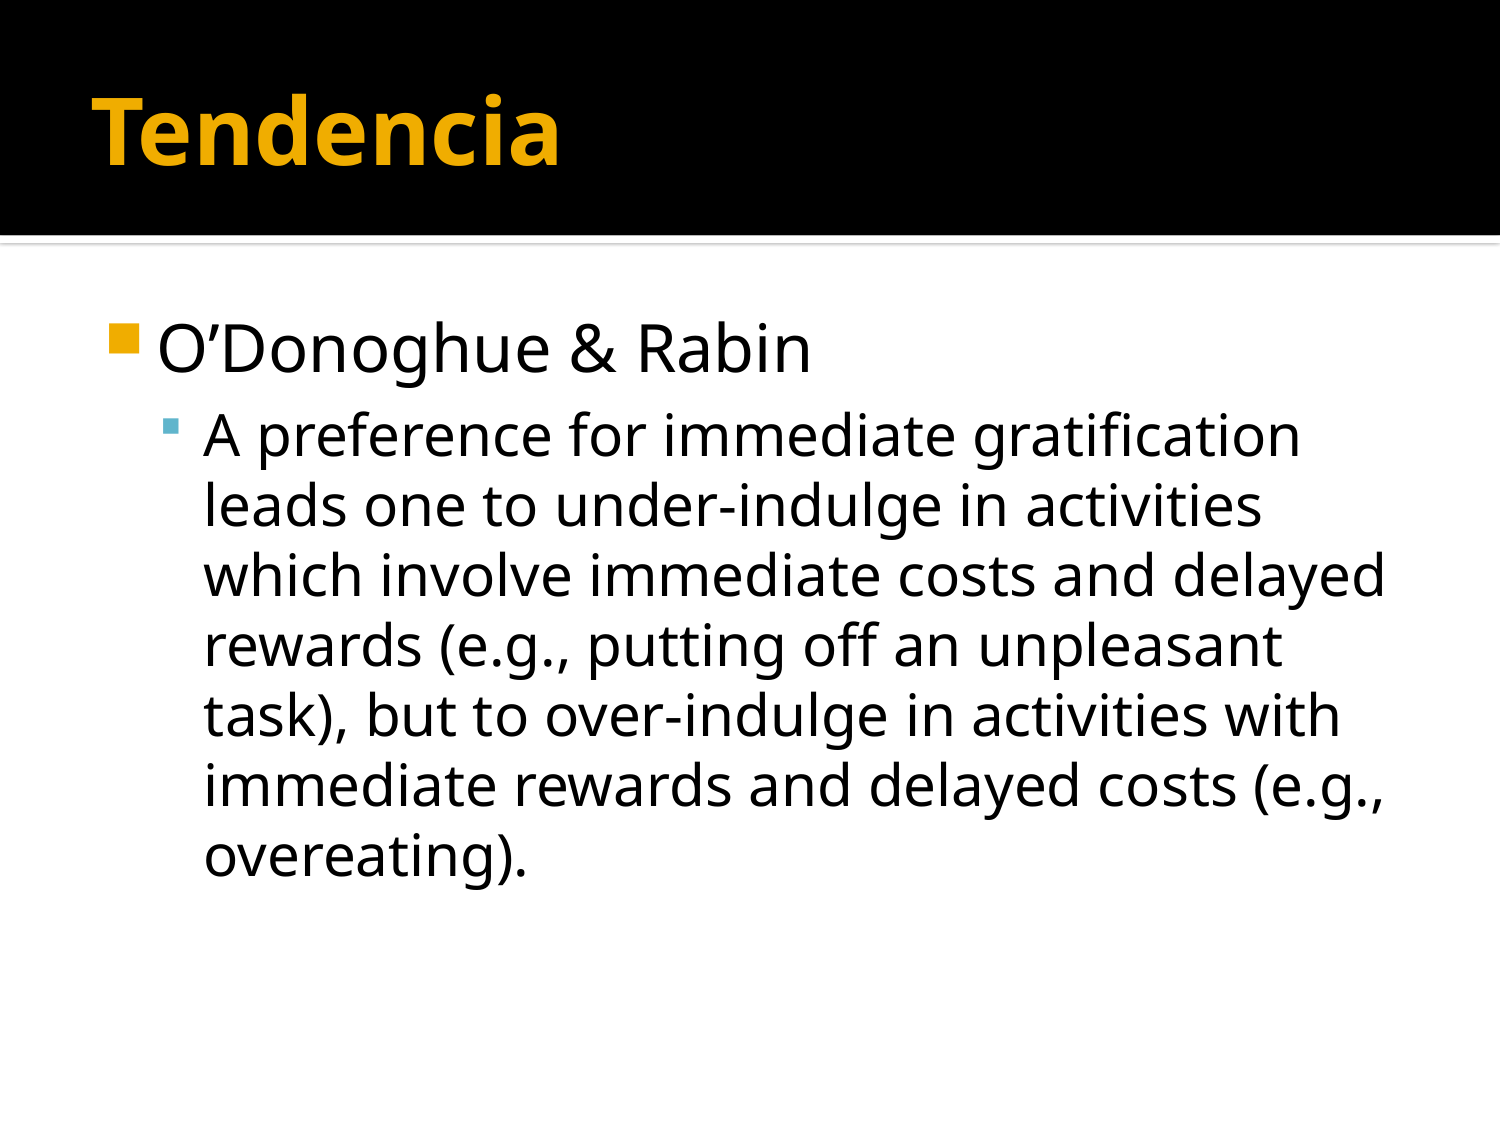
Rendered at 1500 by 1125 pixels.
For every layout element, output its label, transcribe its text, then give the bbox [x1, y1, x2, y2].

list O’Donoghue & Rabin A preference for immediate gratification leads one to under-indulge in activities which involve immediate costs and delayed rewards (e.g., putting off an unpleasant task), but to over-indulge in activities with immediate rewards and delayed costs (e.g., overeating). [75, 291, 1425, 1050]
title Tendencia [75, 25, 1425, 231]
